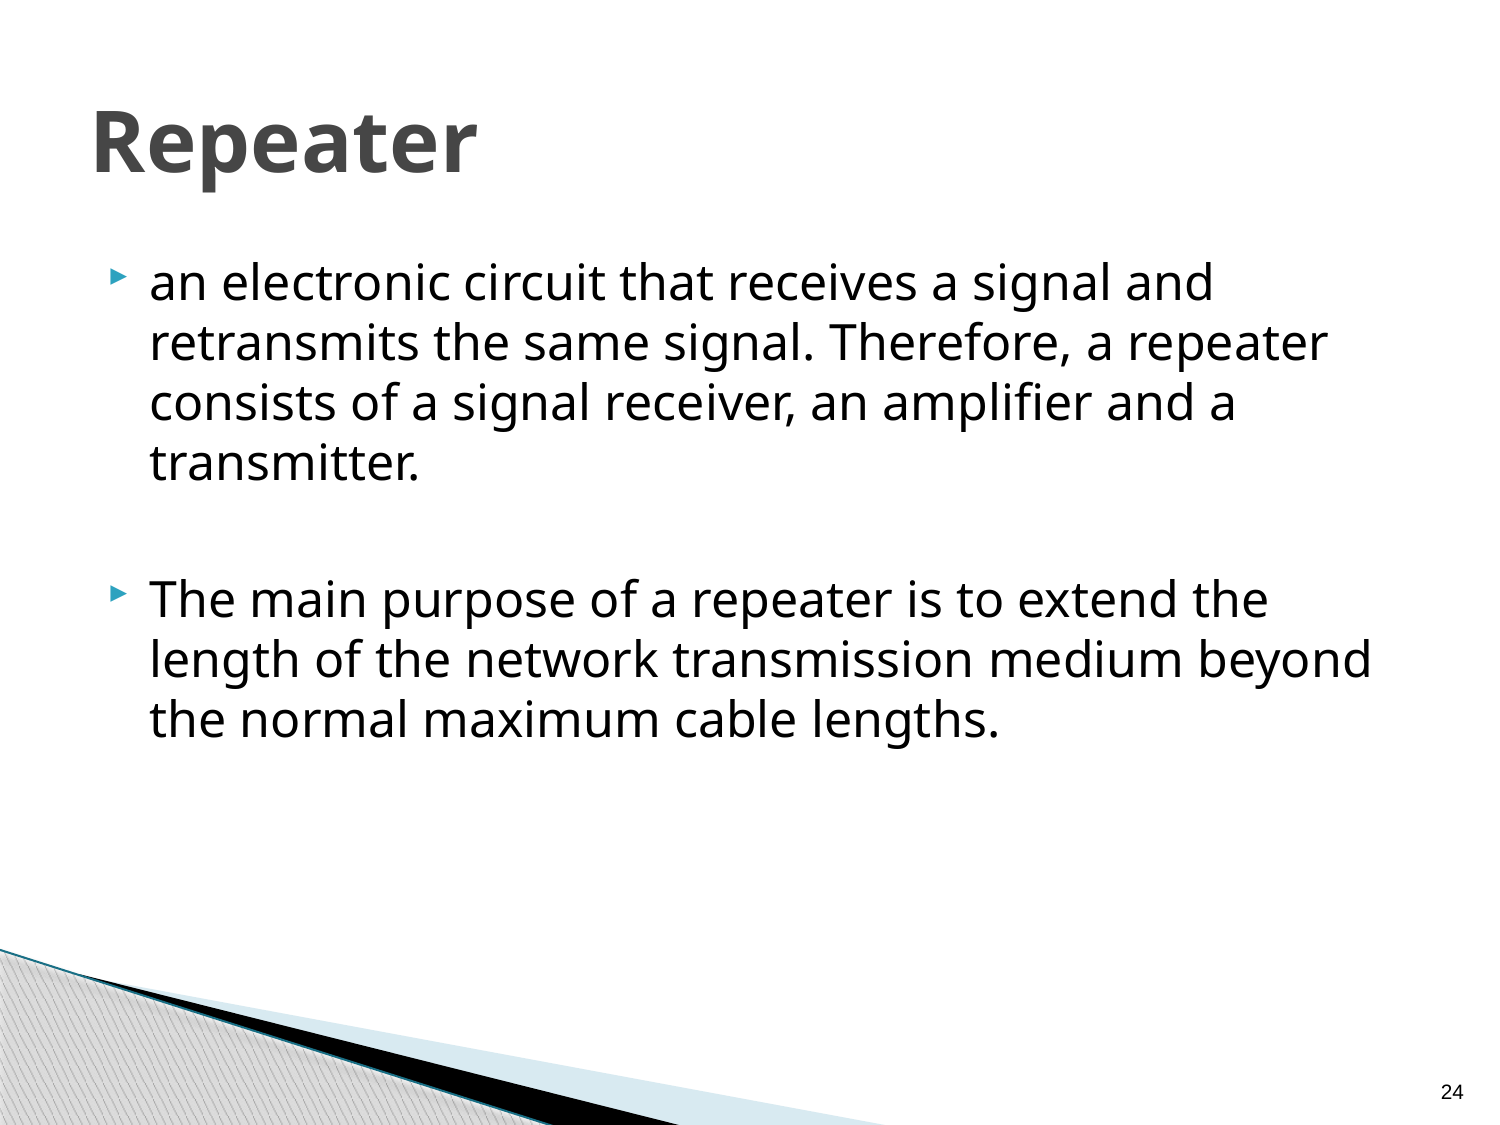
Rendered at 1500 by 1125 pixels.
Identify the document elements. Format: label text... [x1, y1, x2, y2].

list an electronic circuit that receives a signal and retransmits the same signal. Therefore, a repeater consists of a signal receiver, an amplifier and a transmitter. The main purpose of a repeater is to extend the length of the network transmission medium beyond the normal maximum cable lengths. [75, 243, 1425, 986]
slide_number 24 [1418, 1051, 1479, 1112]
title Repeater [75, 45, 1425, 233]
